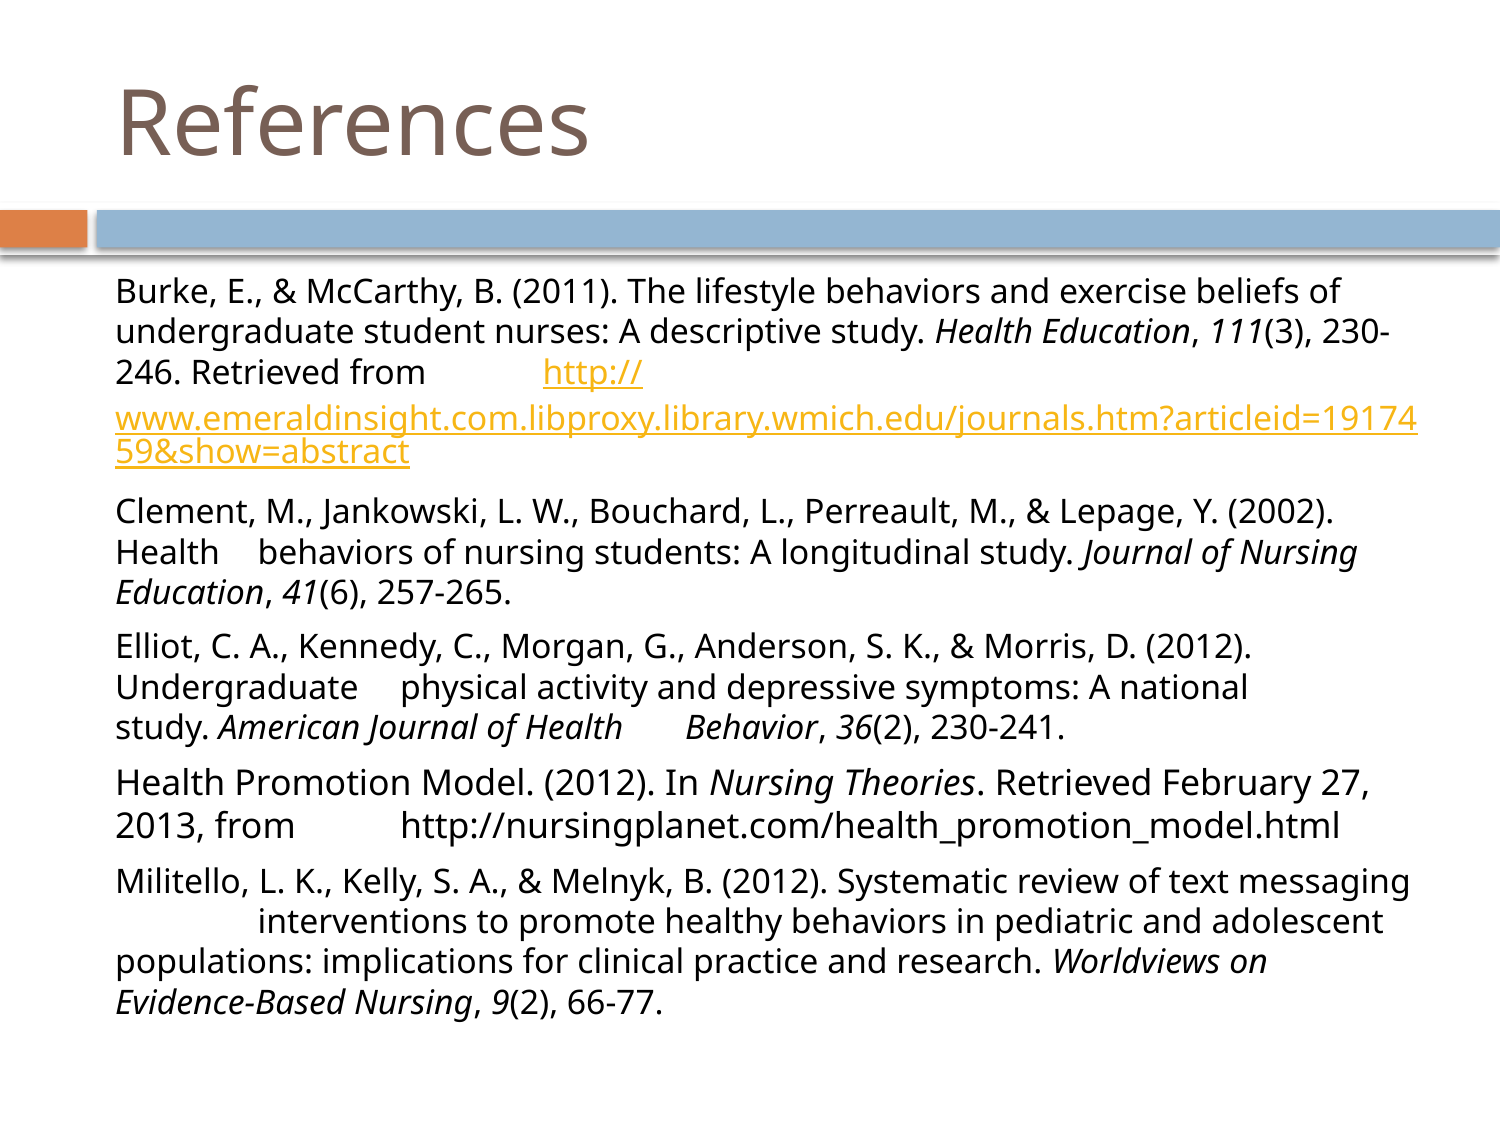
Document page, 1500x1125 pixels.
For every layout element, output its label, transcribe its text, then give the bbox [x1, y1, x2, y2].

title References [100, 37, 1438, 200]
list Burke, E., & McCarthy, B. (2011). The lifestyle behaviors and exercise beliefs of undergraduate student nurses: A descriptive study. Health Education, 111(3), 230- 246. Retrieved from http://www.emeraldinsight.com.libproxy.library.wmich.edu/journals.htm?articlei d=1917459&show=abstract Clement, M., Jankowski, L. W., Bouchard, L., Perreault, M., & Lepage, Y. (2002). Health behaviors of nursing students: A longitudinal study. Journal of Nursing Education, 41(6), 257-265. Elliot, C. A., Kennedy, C., Morgan, G., Anderson, S. K., & Morris, D. (2012). Undergraduate physical activity and depressive symptoms: A national study. American Journal of Health Behavior, 36(2), 230-241. Health Promotion Model. (2012). In Nursing Theories. Retrieved February 27, 2013, from http://nursingplanet.com/health_promotion_model.html Militello, L. K., Kelly, S. A., & Melnyk, B. (2012). Systematic review of text messaging interventions to promote healthy behaviors in pediatric and adolescent populations: implications for clinical practice and research. Worldviews on Evidence-Based Nursing, 9(2), 66-77. [100, 262, 1438, 1000]
